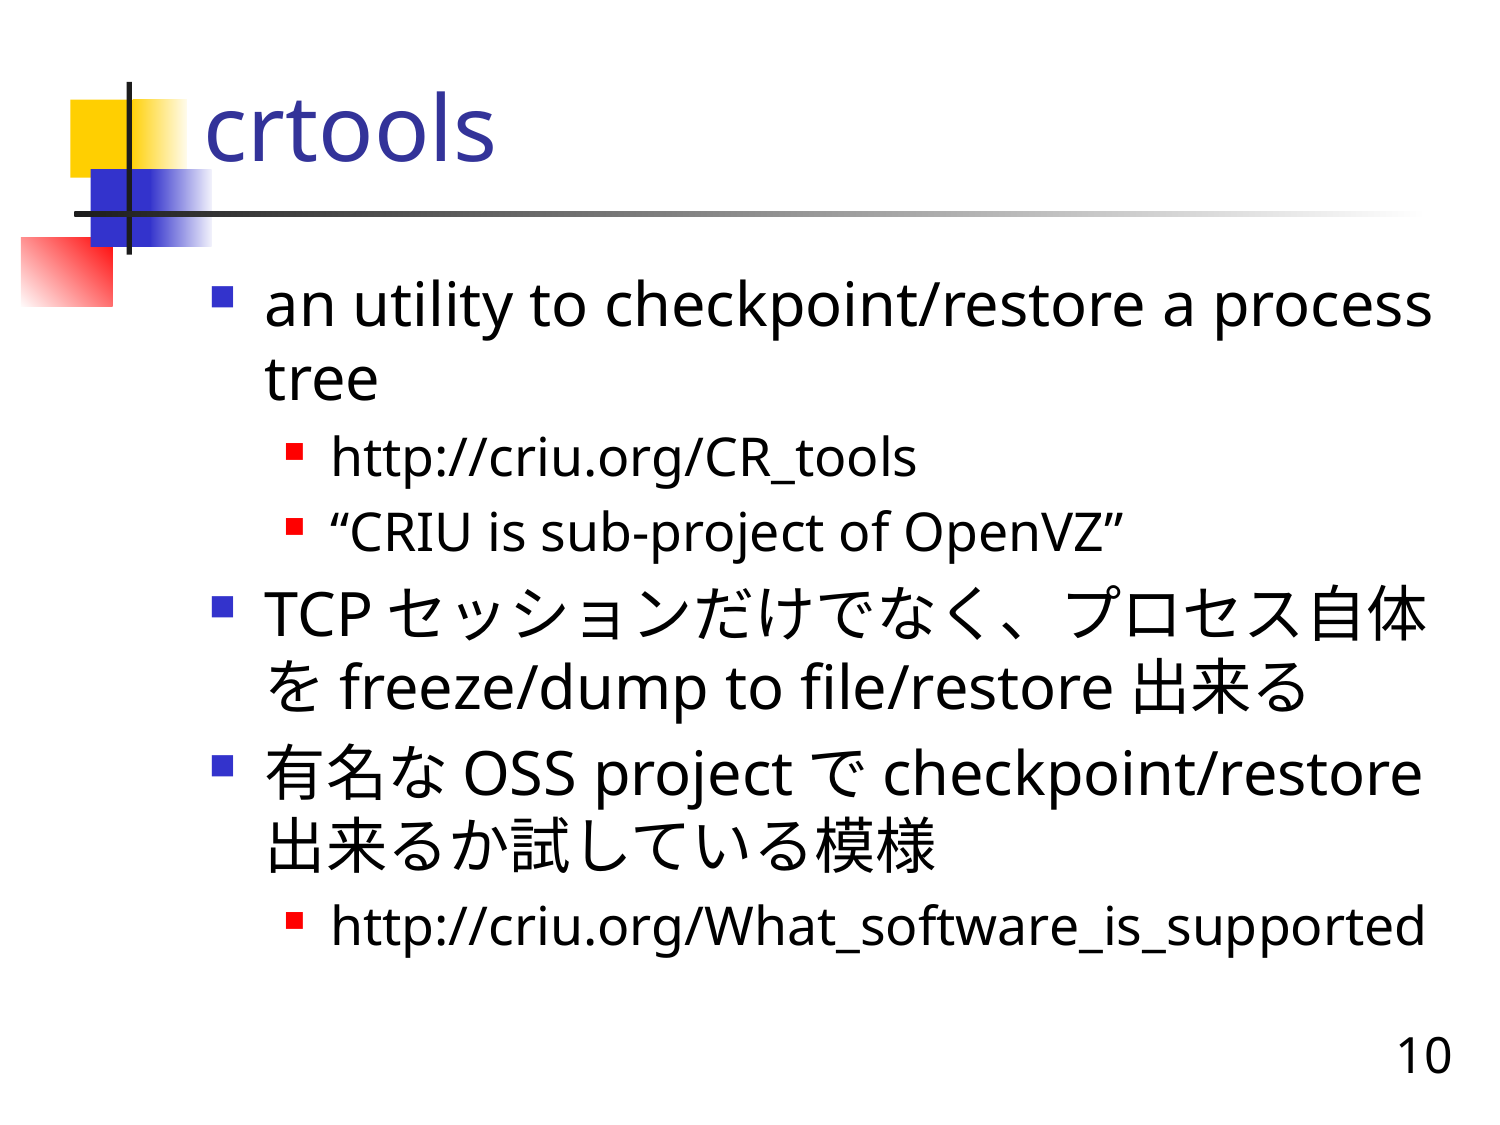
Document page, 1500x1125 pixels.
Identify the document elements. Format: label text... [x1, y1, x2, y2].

list an utility to checkpoint/restore a process tree http://criu.org/CR_tools “CRIU is sub-project of OpenVZ” TCPセッションだけでなく、プロセス自体をfreeze/dump to file/restore出来る 有名なOSS projectでcheckpoint/restore出来るか試している模様 http://criu.org/What_software_is_supported [193, 257, 1470, 1007]
title crtools [188, 34, 1468, 188]
slide_number 10 [1154, 1023, 1468, 1100]
